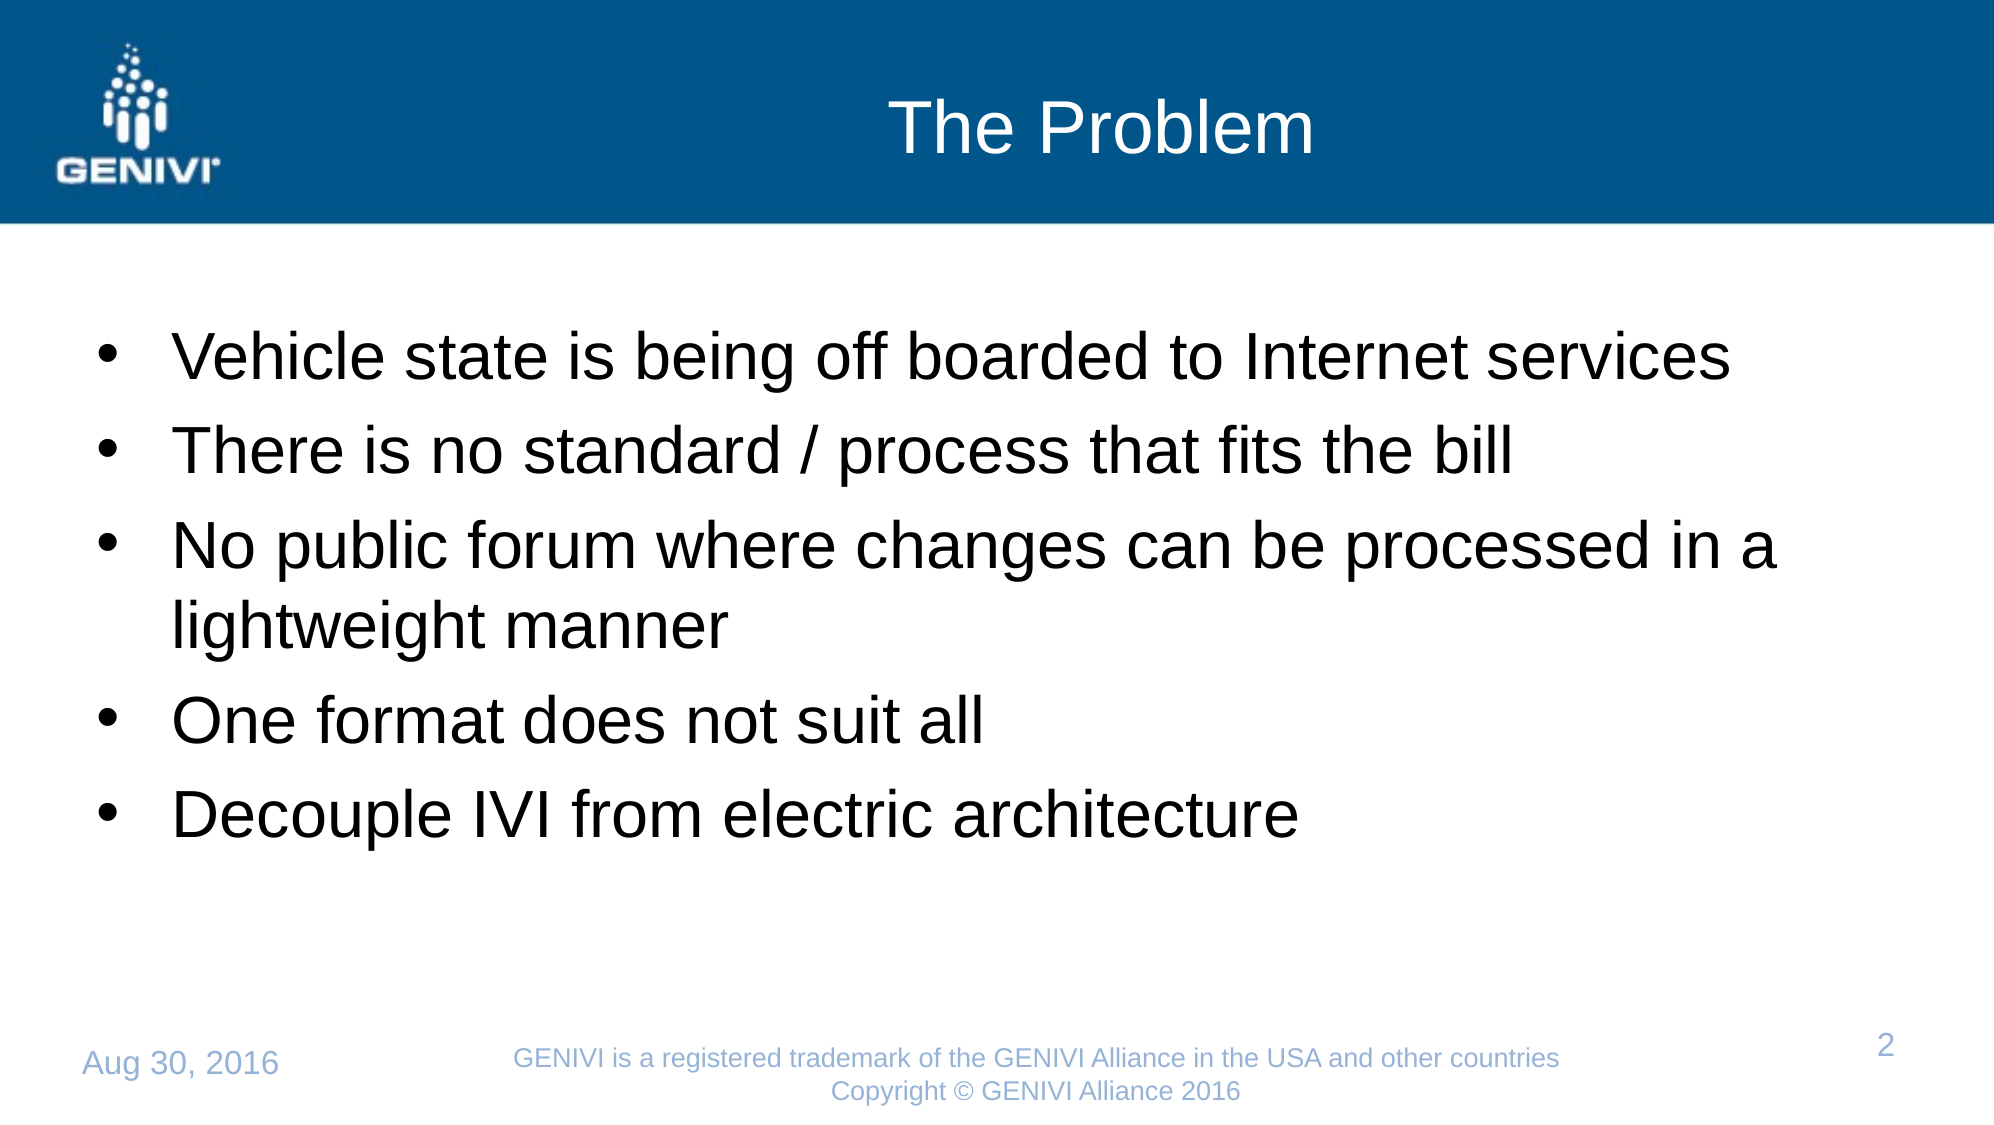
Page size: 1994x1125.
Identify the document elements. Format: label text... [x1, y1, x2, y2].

list Vehicle state is being off boarded to Internet services There is no standard / process that fits the bill No public forum where changes can be processed in a lightweight manner One format does not suit all Decouple IVI from electric architecture [96, 311, 1893, 1056]
title The Problem [331, 55, 1873, 192]
picture [0, 0, 1994, 1125]
slide_number 2 [1429, 1013, 1896, 1072]
text_box GENIVI is a registered trademark of the GENIVI Alliance in the USA and other countries Copyright © GENIVI Alliance 2016 [331, 1056, 1740, 1116]
